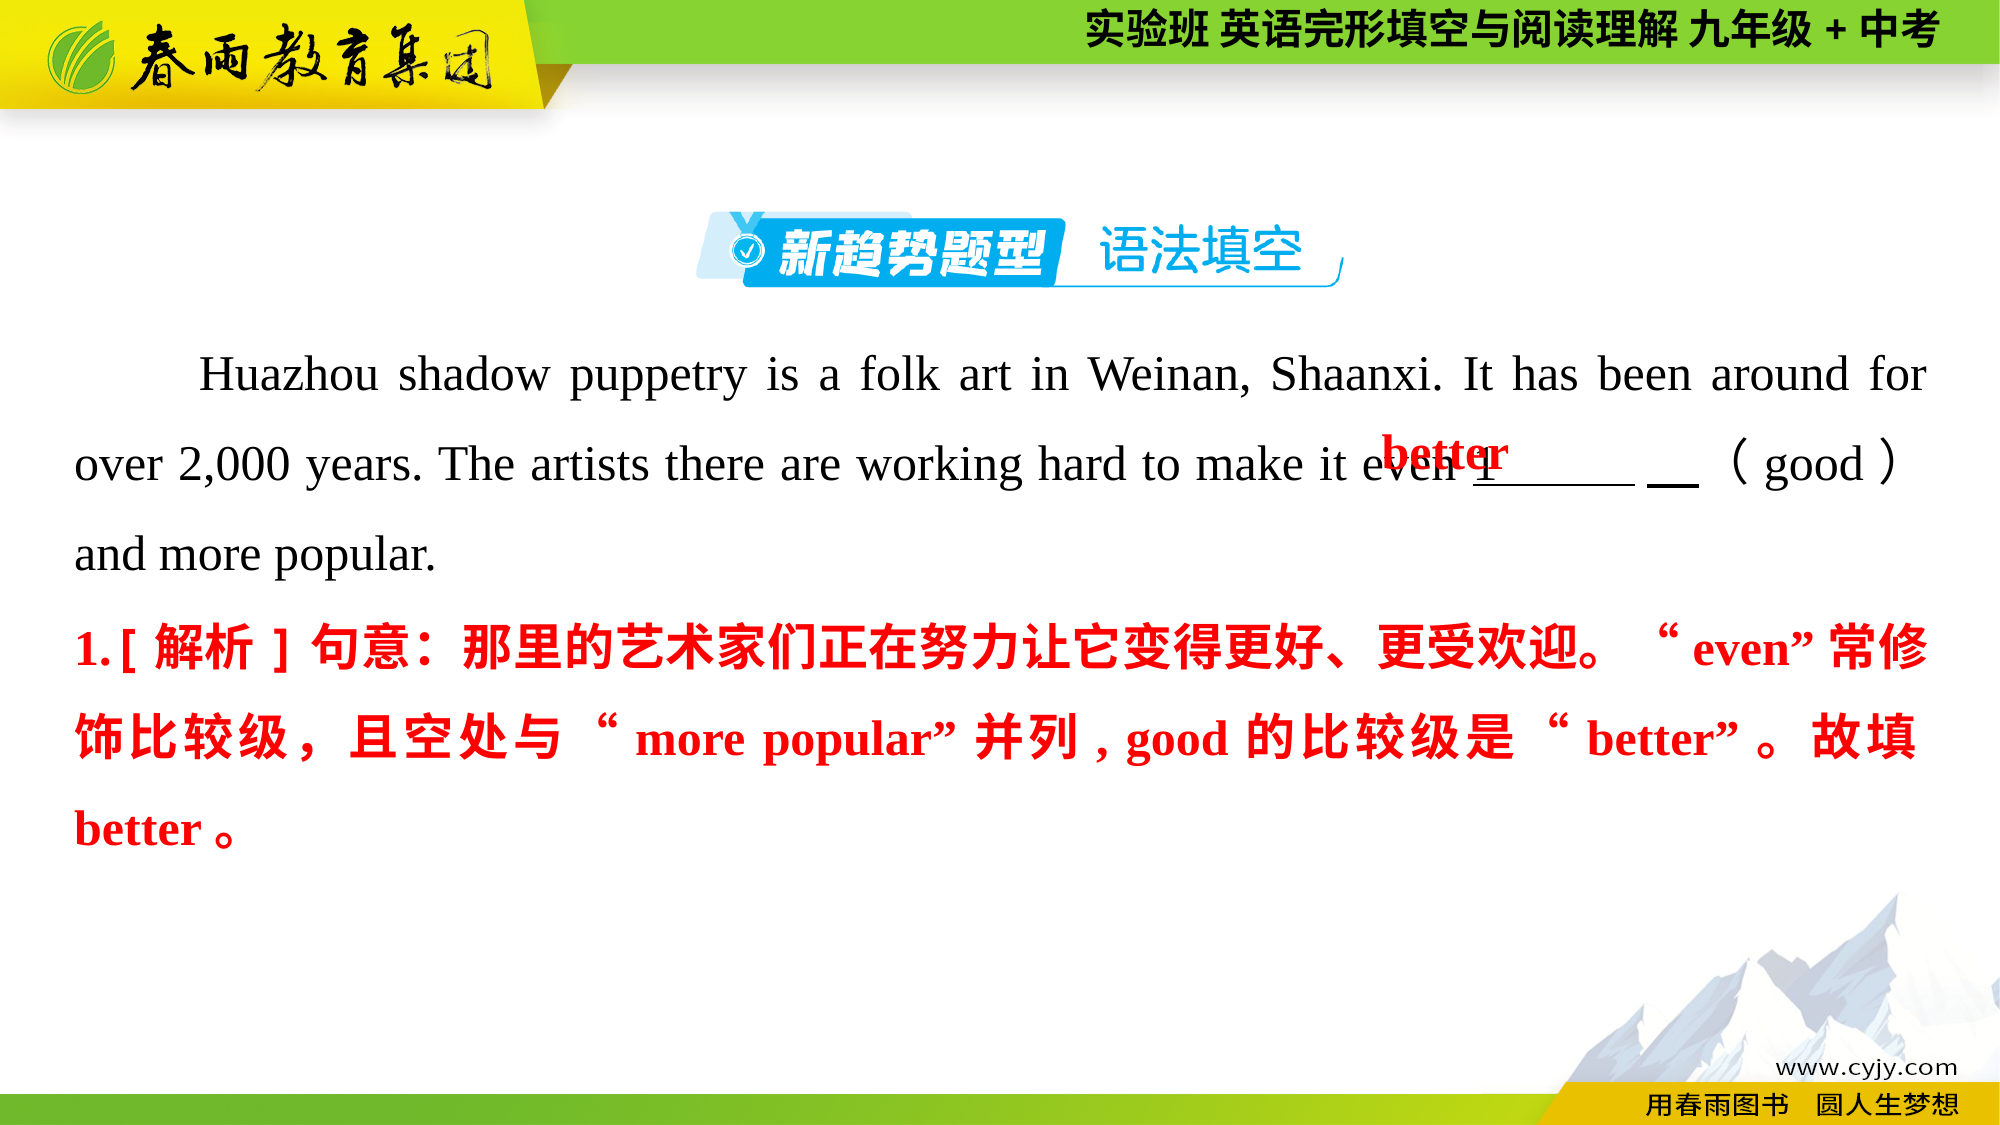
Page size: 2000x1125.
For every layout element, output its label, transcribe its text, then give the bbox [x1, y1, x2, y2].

text_box better [1366, 412, 1525, 488]
picture [0, 0, 2000, 1125]
list Huazhou shadow puppetry is a folk art in Weinan, Shaanxi. It has been around for over 2,000 years. The artists there are working hard to make it even 1 （good） and more popular. [59, 303, 1944, 577]
text_box 1.[解析]句意：那里的艺术家们正在努力让它变得更好、更受欢迎。“even”常修饰比较级，且空处与“more popular”并列, good的比较级是“better”。故填better。 [59, 577, 1944, 863]
